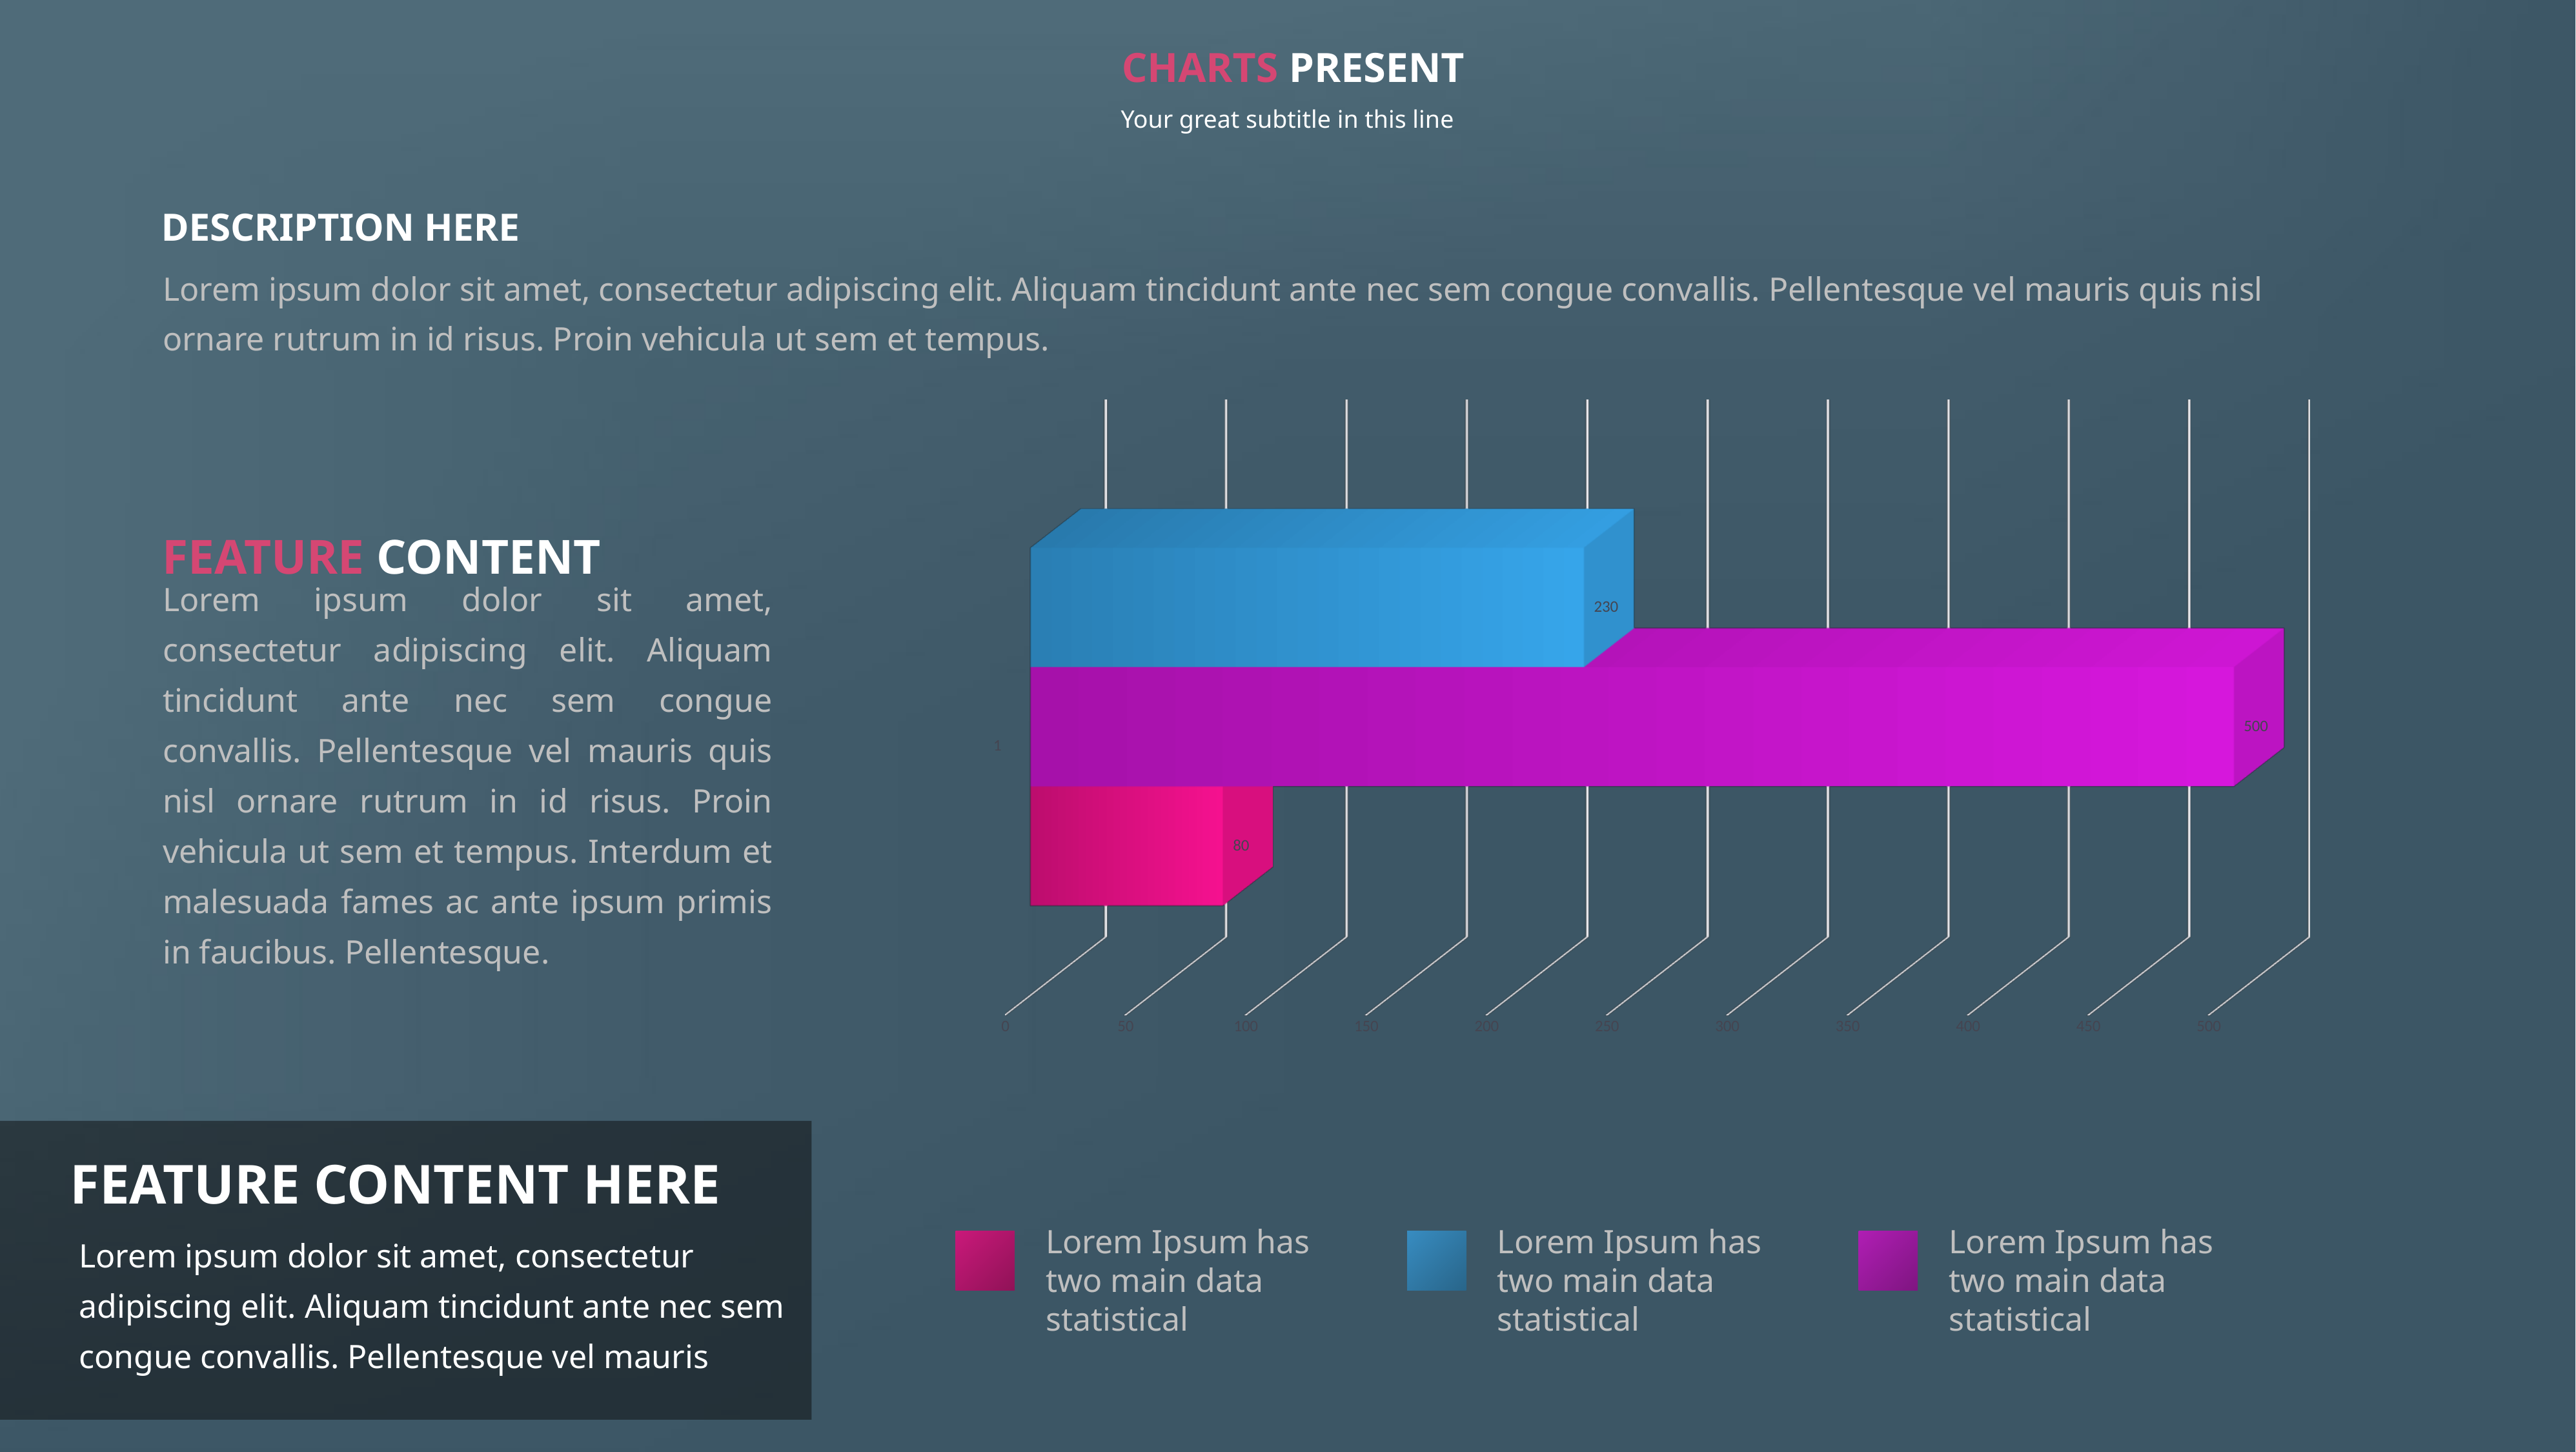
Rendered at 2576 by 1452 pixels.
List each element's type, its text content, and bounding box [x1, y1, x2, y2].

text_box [136, 193, 2377, 372]
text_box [803, 32, 1783, 146]
text_box [1406, 1229, 1468, 1291]
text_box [136, 521, 799, 960]
text_box Lorem Ipsum has two main data statistical [1474, 1209, 1849, 1349]
picture [0, 0, 2576, 1452]
text_box Lorem Ipsum has two main data statistical [1925, 1209, 2300, 1349]
text_box Lorem Ipsum has two main data statistical [1022, 1209, 1397, 1349]
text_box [0, 1120, 893, 1420]
chart [892, 385, 2369, 1082]
text_box [954, 1229, 1016, 1291]
text_box [1858, 1229, 1919, 1291]
